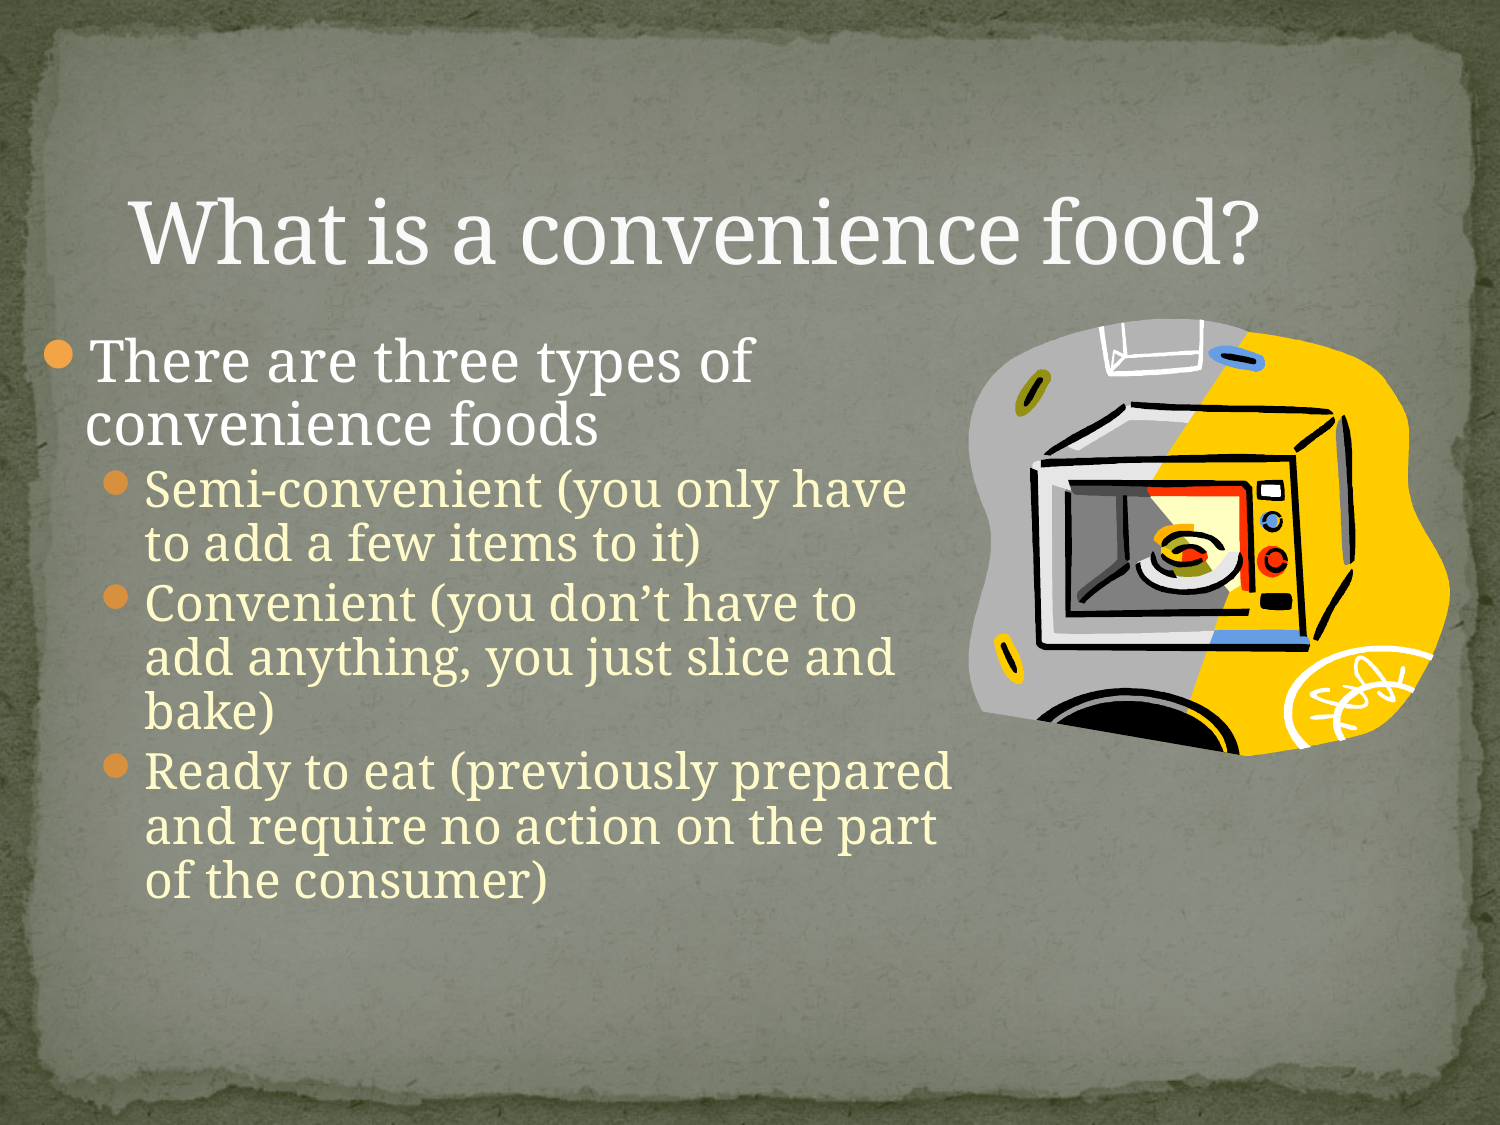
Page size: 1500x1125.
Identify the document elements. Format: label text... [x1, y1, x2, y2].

list There are three types of convenience foods Semi-convenient (you only have to add a few items to it) Convenient (you don’t have to add anything, you just slice and bake) Ready to eat (previously prepared and require no action on the part of the consumer) [24, 324, 975, 1063]
title What is a convenience food? [112, 49, 1388, 290]
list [965, 315, 1454, 762]
